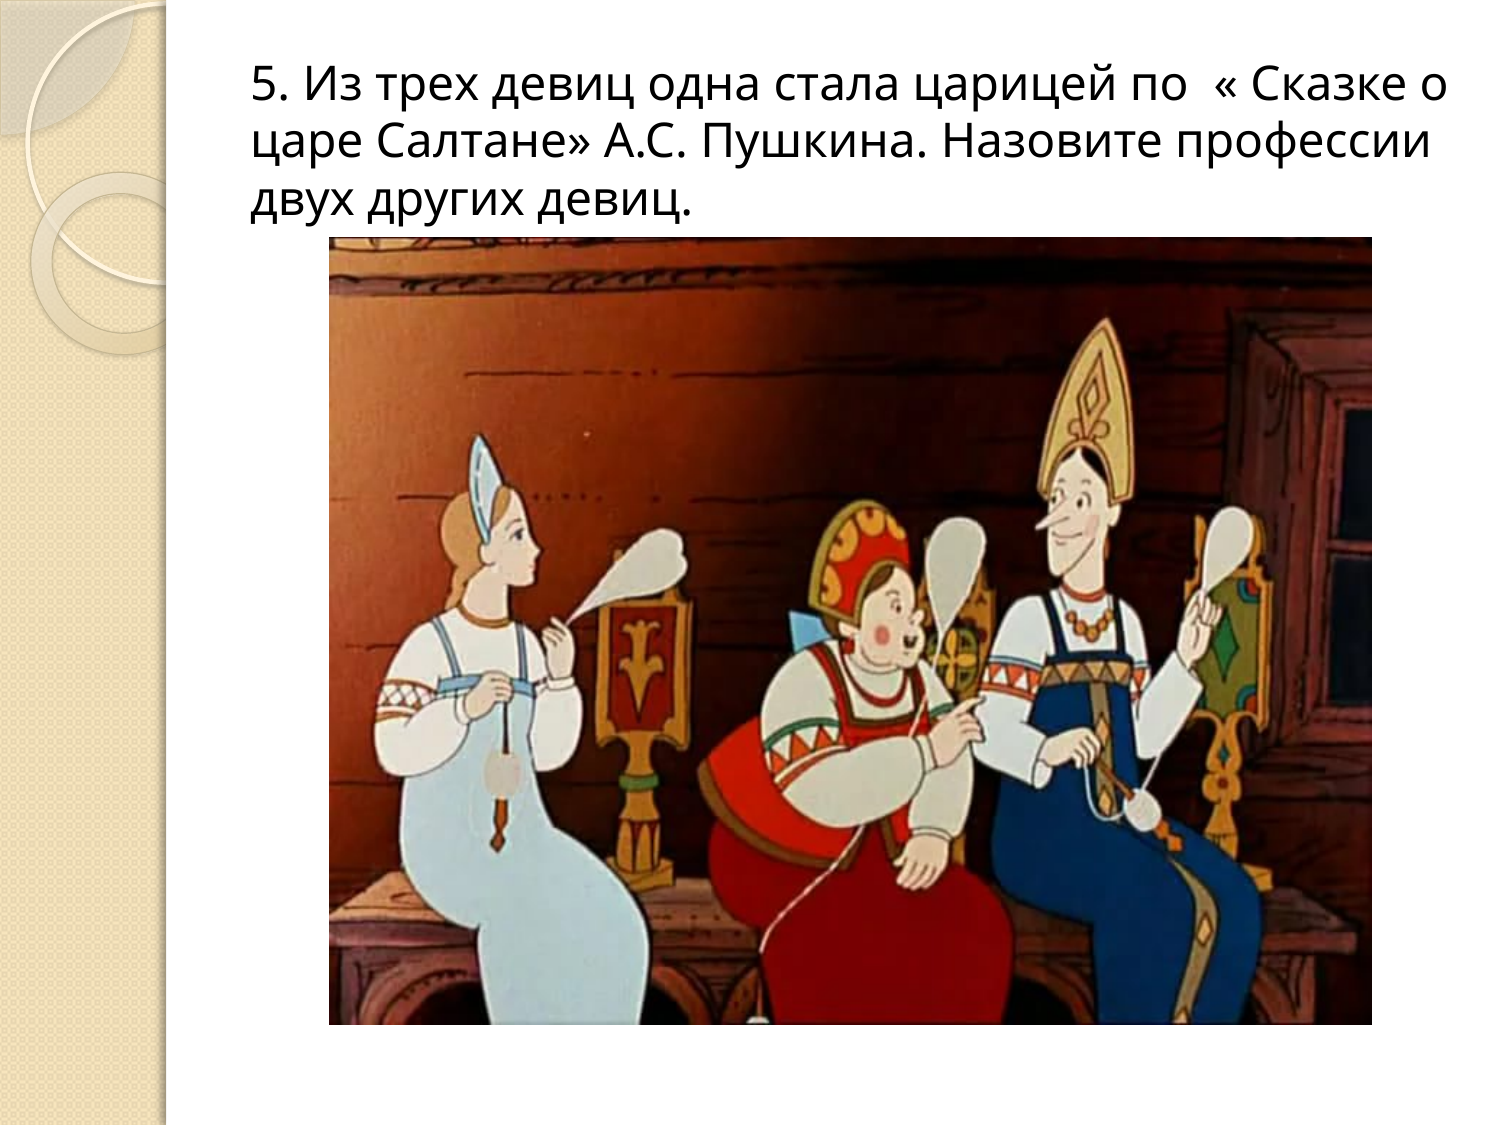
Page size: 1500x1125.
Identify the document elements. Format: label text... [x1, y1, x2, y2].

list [329, 237, 1372, 1026]
title 5. Из трех девиц одна стала царицей по « Сказке о царе Салтане» А.С. Пушкина. Назовите профессии двух других девиц. [235, 45, 1466, 233]
